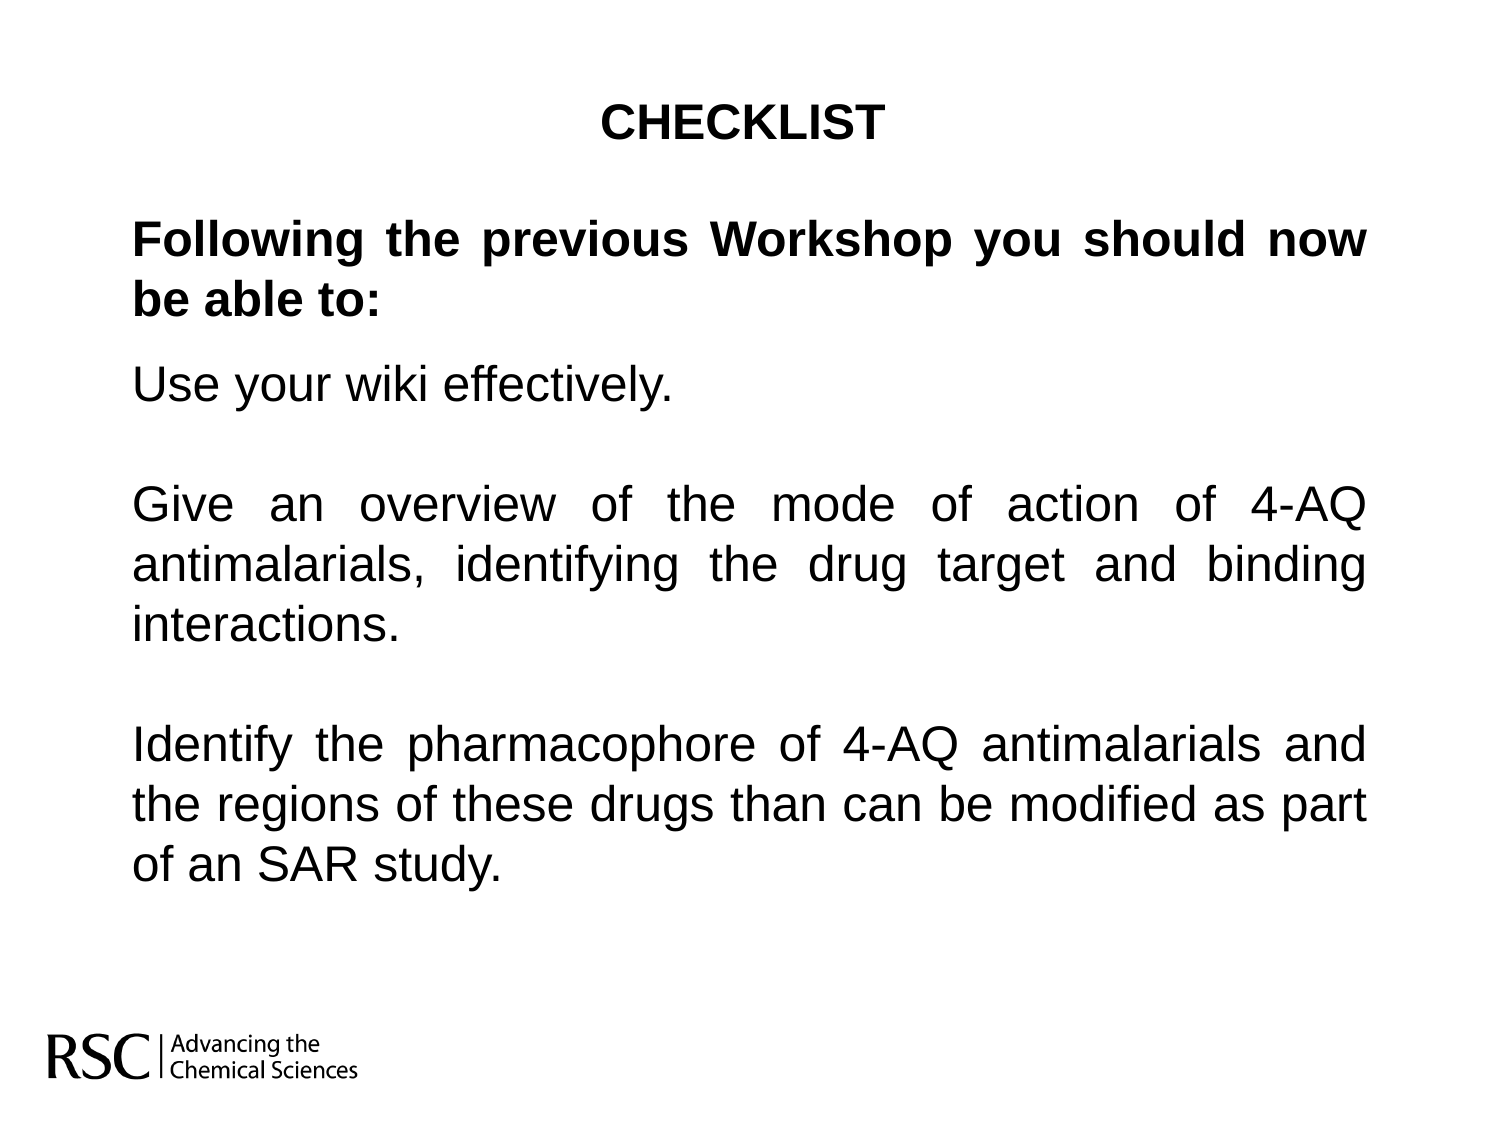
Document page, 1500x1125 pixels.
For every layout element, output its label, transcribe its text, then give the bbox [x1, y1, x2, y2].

text_box CHECKLIST [117, 81, 1383, 157]
text_box Following the previous Workshop you should now be able to: Use your wiki effectively. Give an overview of the mode of action of 4-AQ antimalarials, identifying the drug target and binding interactions. Identify the pharmacophore of 4-AQ antimalarials and the regions of these drugs than can be modified as part of an SAR study. [117, 199, 1383, 959]
